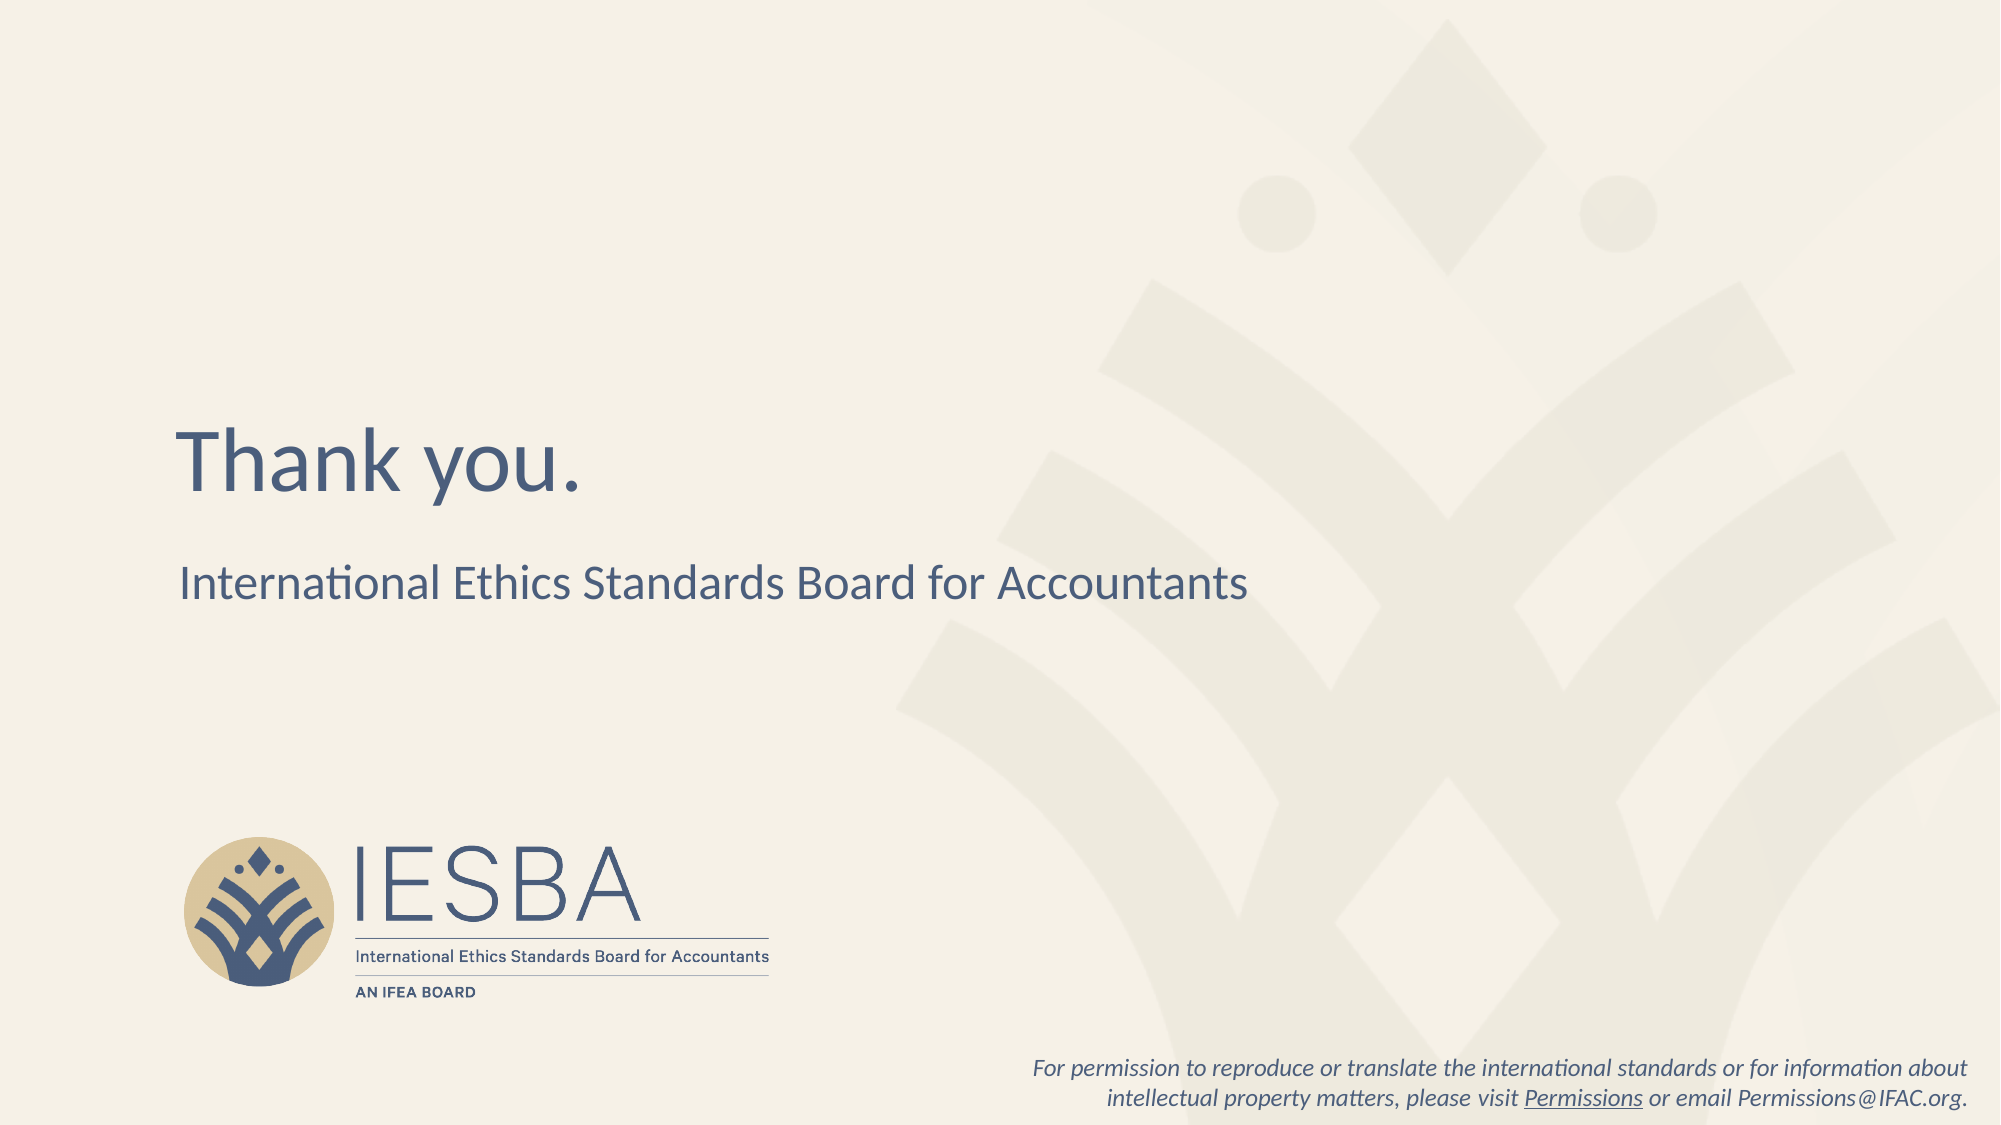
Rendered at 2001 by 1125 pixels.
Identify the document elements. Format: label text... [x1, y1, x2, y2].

picture [156, 800, 807, 1038]
title Thank you. [160, 396, 1886, 528]
list International Ethics Standards Board for Accountants [164, 548, 1411, 652]
